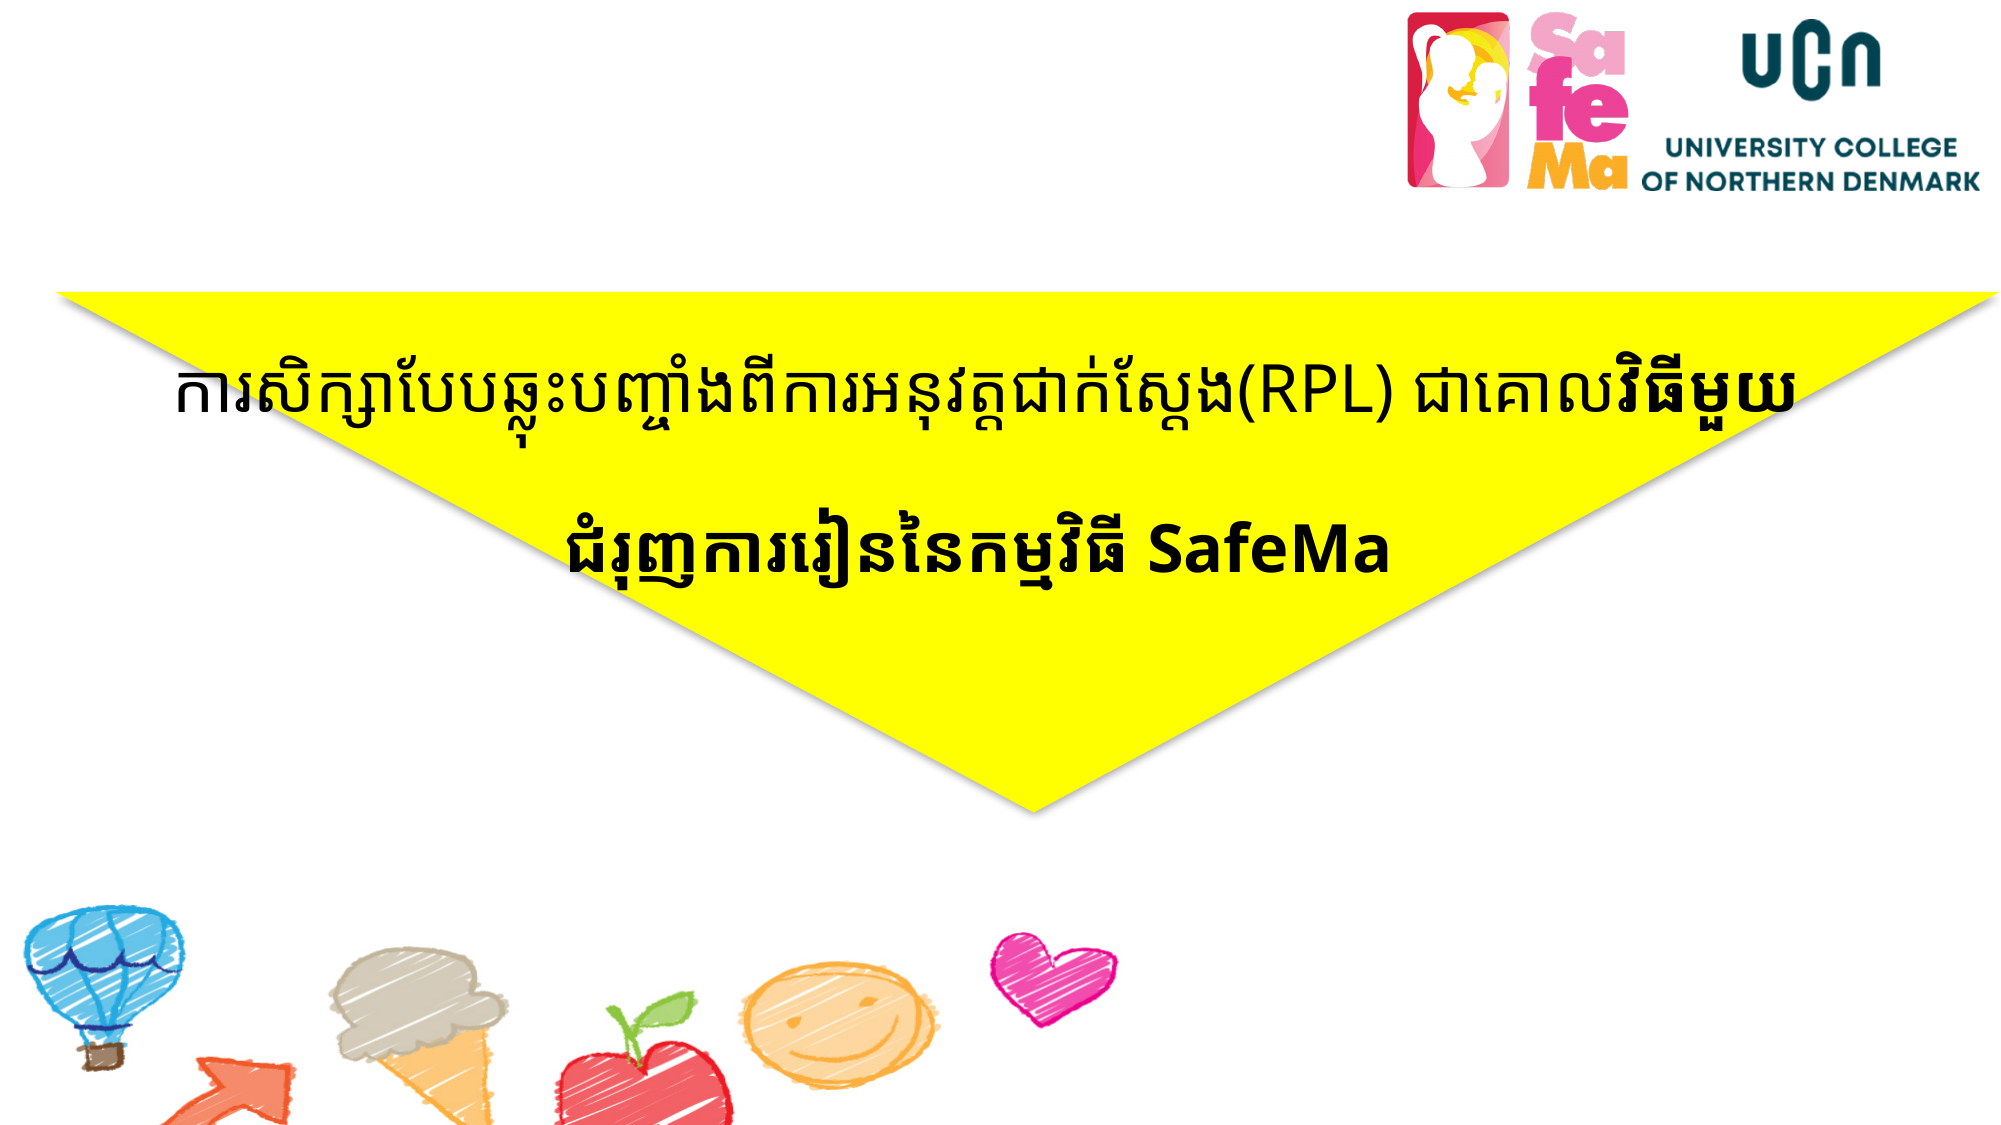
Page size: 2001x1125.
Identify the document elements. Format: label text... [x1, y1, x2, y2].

text_box [1857, 291, 2000, 370]
text_box ការសិក្សាបែបឆ្លុះបញ្ចាំងពីការអនុវត្តជាក់ស្តែង(RPL)​ ជាគោលវិធីមួយជំរុញការរៀននៃកម្មវិធី SafeMa ​ [116, 258, 1857, 594]
picture [1642, 19, 1980, 191]
text_box [54, 291, 116, 326]
picture [17, 870, 1671, 1125]
text_box [621, 594, 1441, 814]
picture [1406, 11, 1629, 190]
